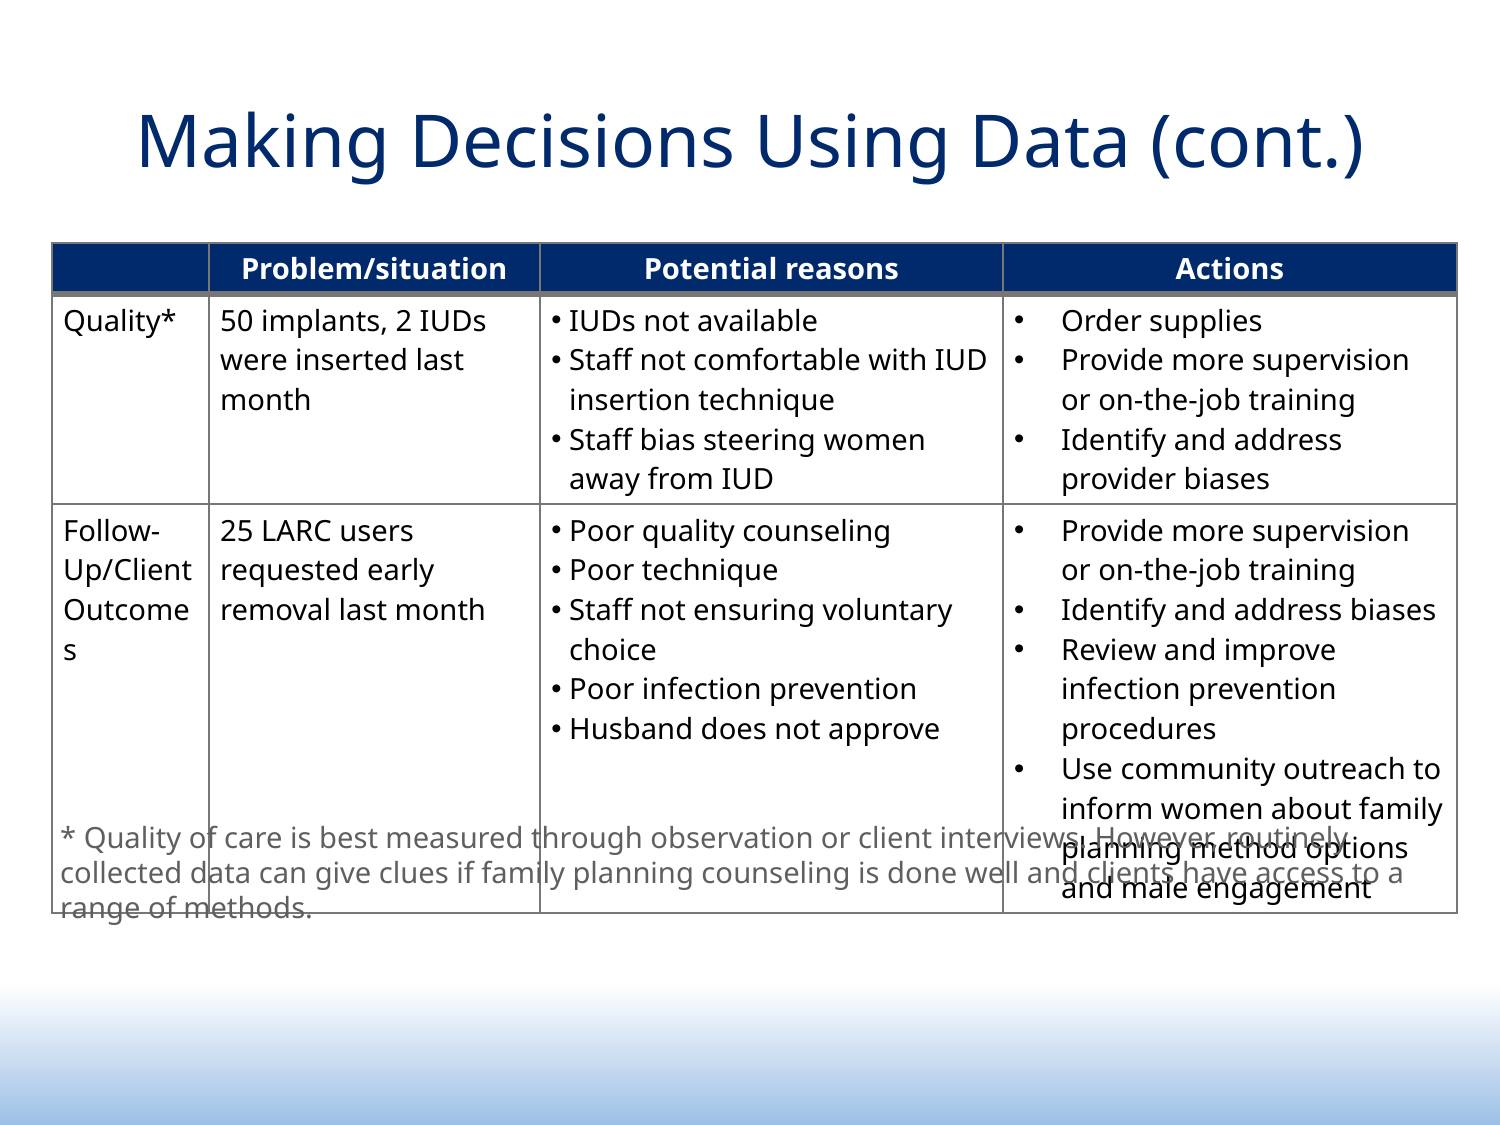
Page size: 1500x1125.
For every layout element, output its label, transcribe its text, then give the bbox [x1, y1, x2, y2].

table_header Problem/situation [210, 244, 539, 291]
table_header Actions [1004, 244, 1456, 291]
table_cell Provide more supervision or on-the-job training Identify and address biases Review and improve infection prevention procedures Use community outreach to inform women about family planning method options and male engagement [1004, 505, 1456, 912]
table_cell Order supplies Provide more supervision or on-the-job training Identify and address provider biases [1004, 297, 1456, 503]
table_header Potential reasons [541, 244, 1002, 291]
table_cell IUDs not available Staff not comfortable with IUD insertion technique Staff bias steering women away from IUD [541, 297, 1002, 503]
table_cell 25 LARC users requested early removal last month [210, 505, 539, 812]
title Making Decisions Using Data (cont.) [75, 45, 1425, 233]
table_cell 50 implants, 2 IUDs were inserted last month [210, 297, 539, 503]
table_cell Poor quality counseling Poor technique Staff not ensuring voluntary choice Poor infection prevention Husband does not approve [541, 505, 1002, 812]
table_cell Quality* [53, 297, 208, 503]
text_box * Quality of care is best measured through observation or client interviews. However, routinely collected data can give clues if family planning counseling is done well and clients have access to a range of methods. [45, 812, 1449, 932]
table_cell Follow-Up/Client Outcomes [53, 505, 208, 812]
table_header [53, 244, 208, 291]
